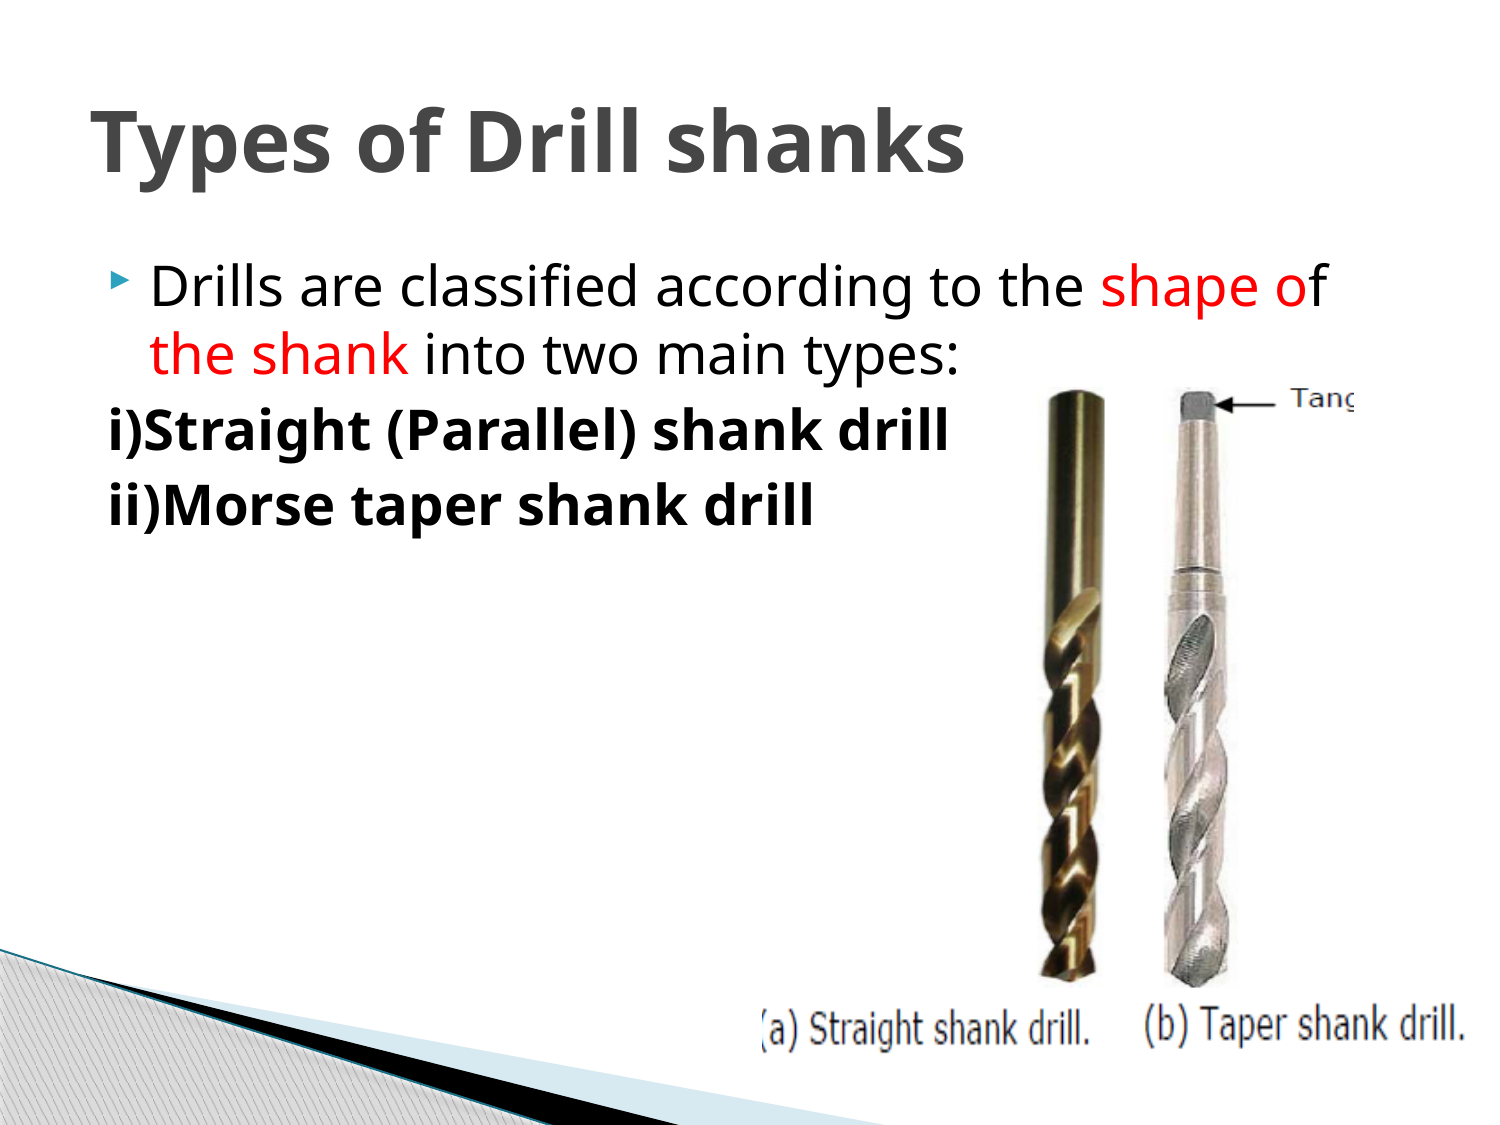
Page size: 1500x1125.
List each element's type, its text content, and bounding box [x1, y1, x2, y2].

list Drills are classified according to the shape of the shank into two main types: i)Straight (Parallel) shank drill ii)Morse taper shank drill [75, 243, 1425, 986]
picture [762, 387, 1500, 1088]
title Types of Drill shanks [75, 45, 1425, 233]
